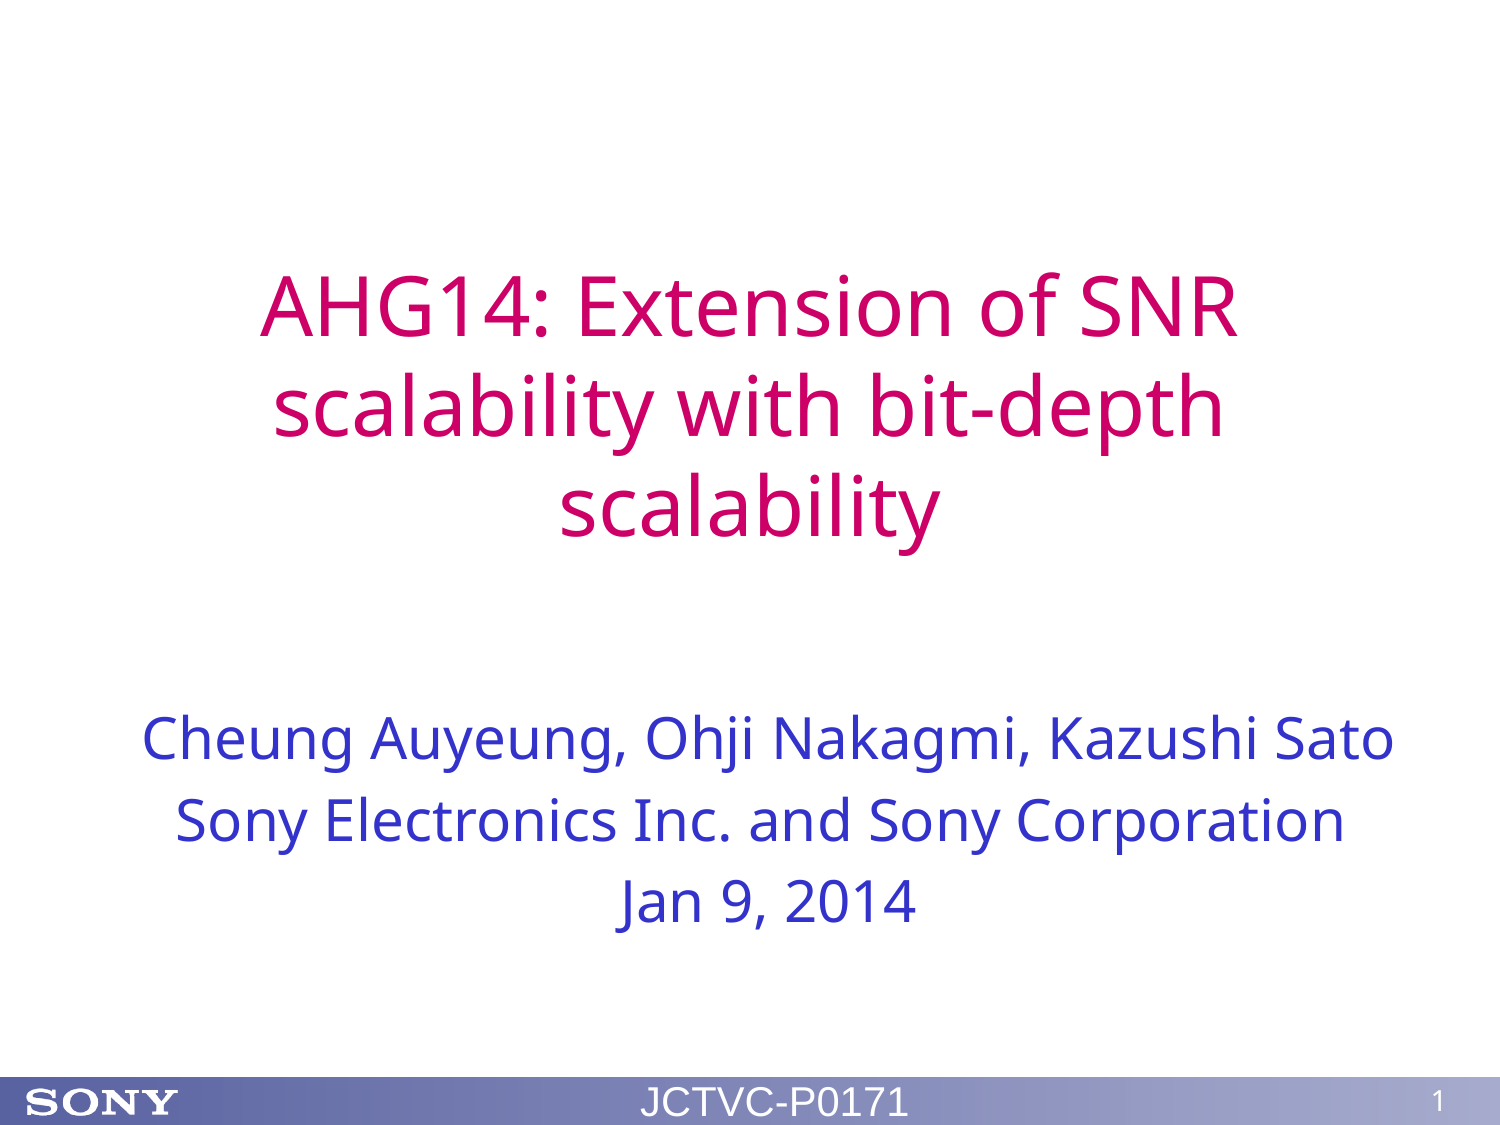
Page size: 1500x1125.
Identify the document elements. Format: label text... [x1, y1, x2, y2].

footer JCTVC-P0171 [537, 1074, 1013, 1125]
slide_number 1 [1149, 1074, 1463, 1125]
picture [26, 1088, 93, 1116]
subtitle Cheung Auyeung, Ohji Nakagmi, Kazushi Sato Sony Electronics Inc. and Sony Corporation Jan 9, 2014 [93, 693, 1444, 1125]
title AHG14: Extension of SNR scalability with bit-depth scalability [112, 243, 1388, 563]
